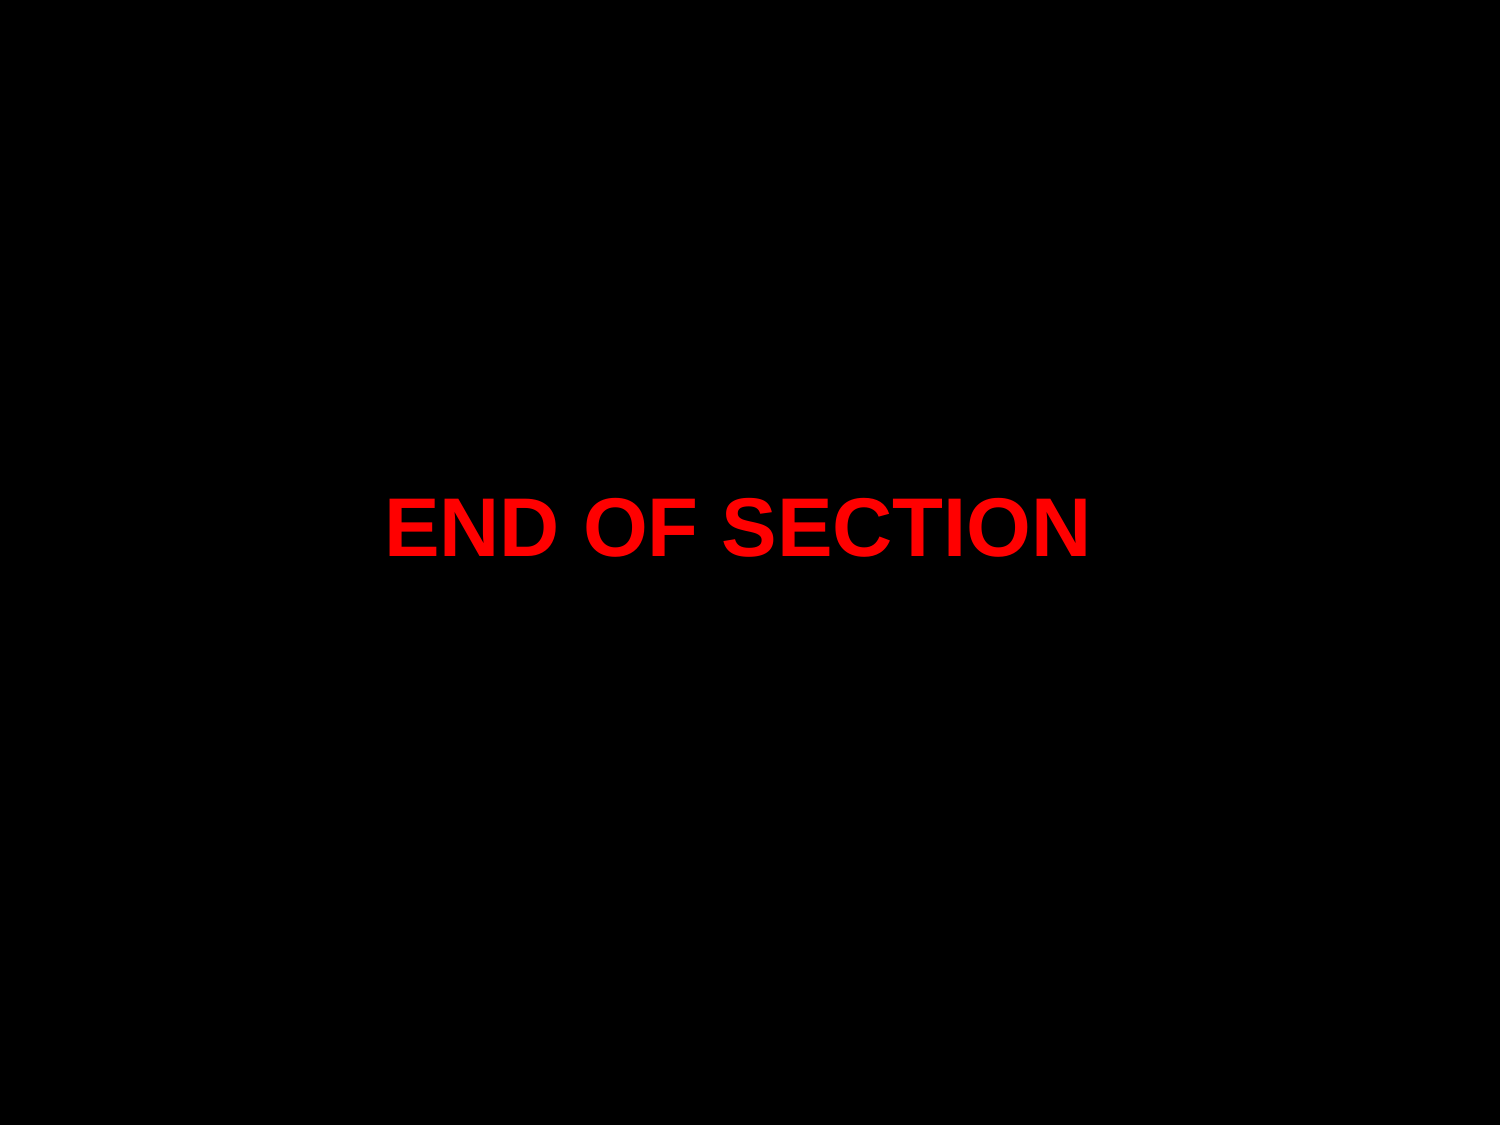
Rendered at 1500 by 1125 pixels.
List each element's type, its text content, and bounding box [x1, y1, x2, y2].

title END OF SECTION [0, 479, 1500, 580]
